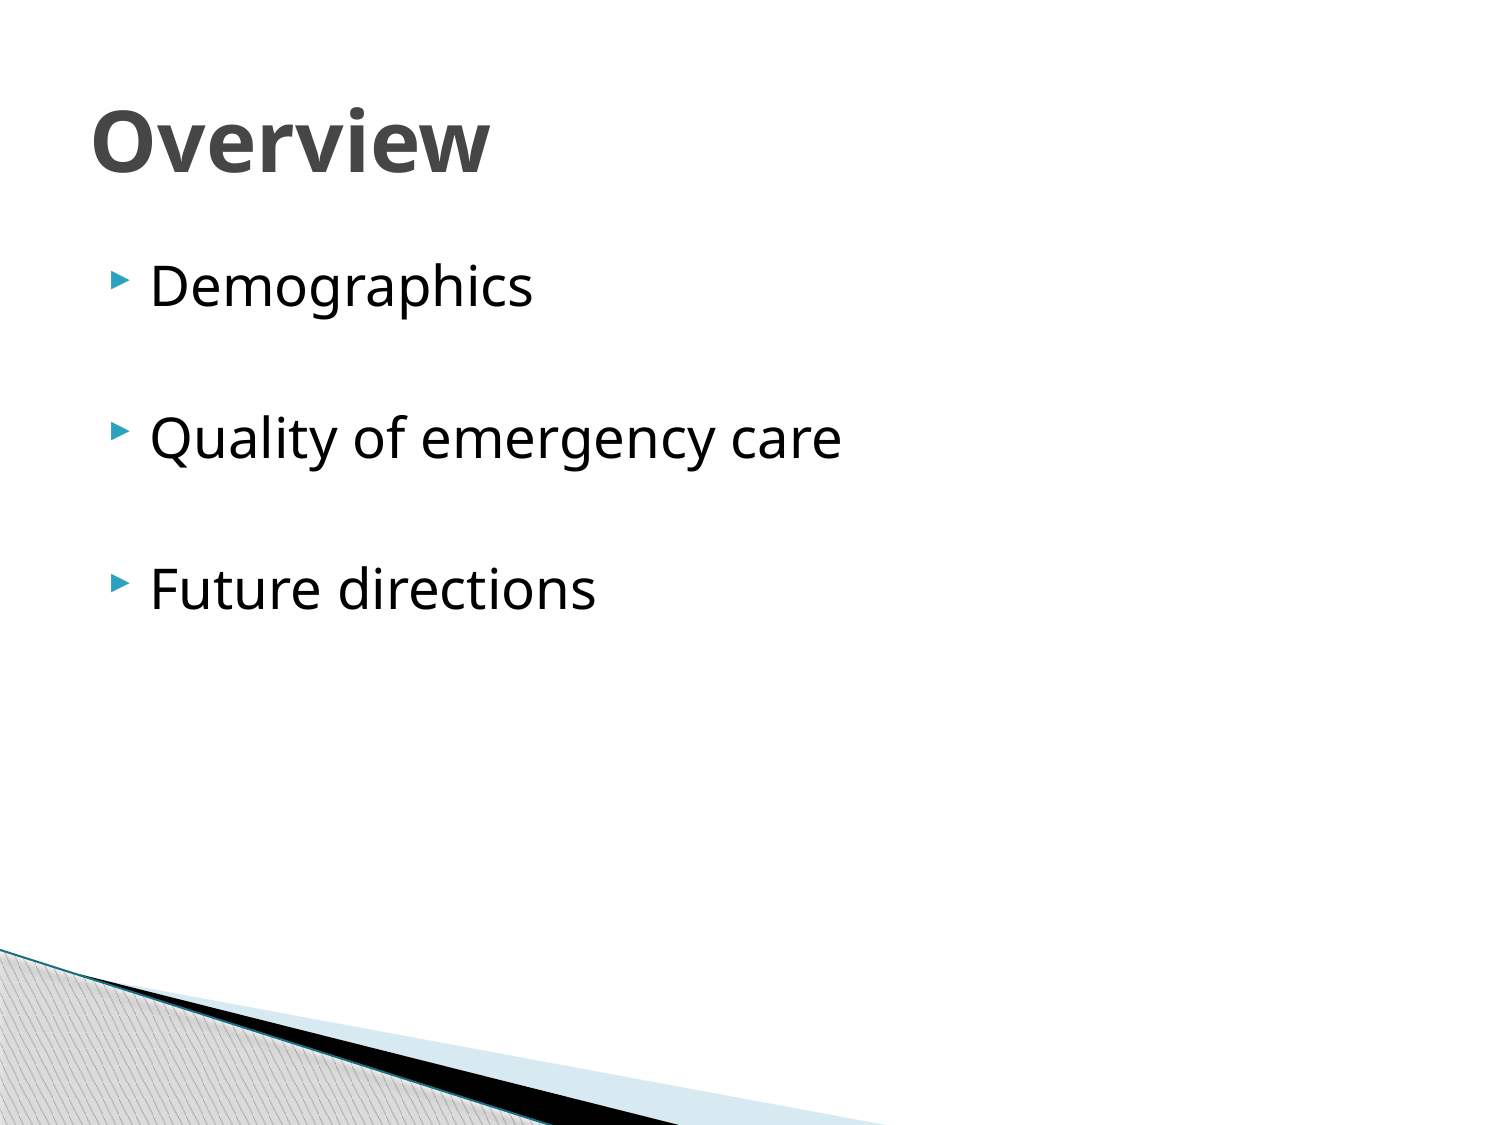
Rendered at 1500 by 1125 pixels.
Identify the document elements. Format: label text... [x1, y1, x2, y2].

title Overview [75, 45, 1425, 233]
list Demographics Quality of emergency care Future directions [74, 242, 1426, 986]
